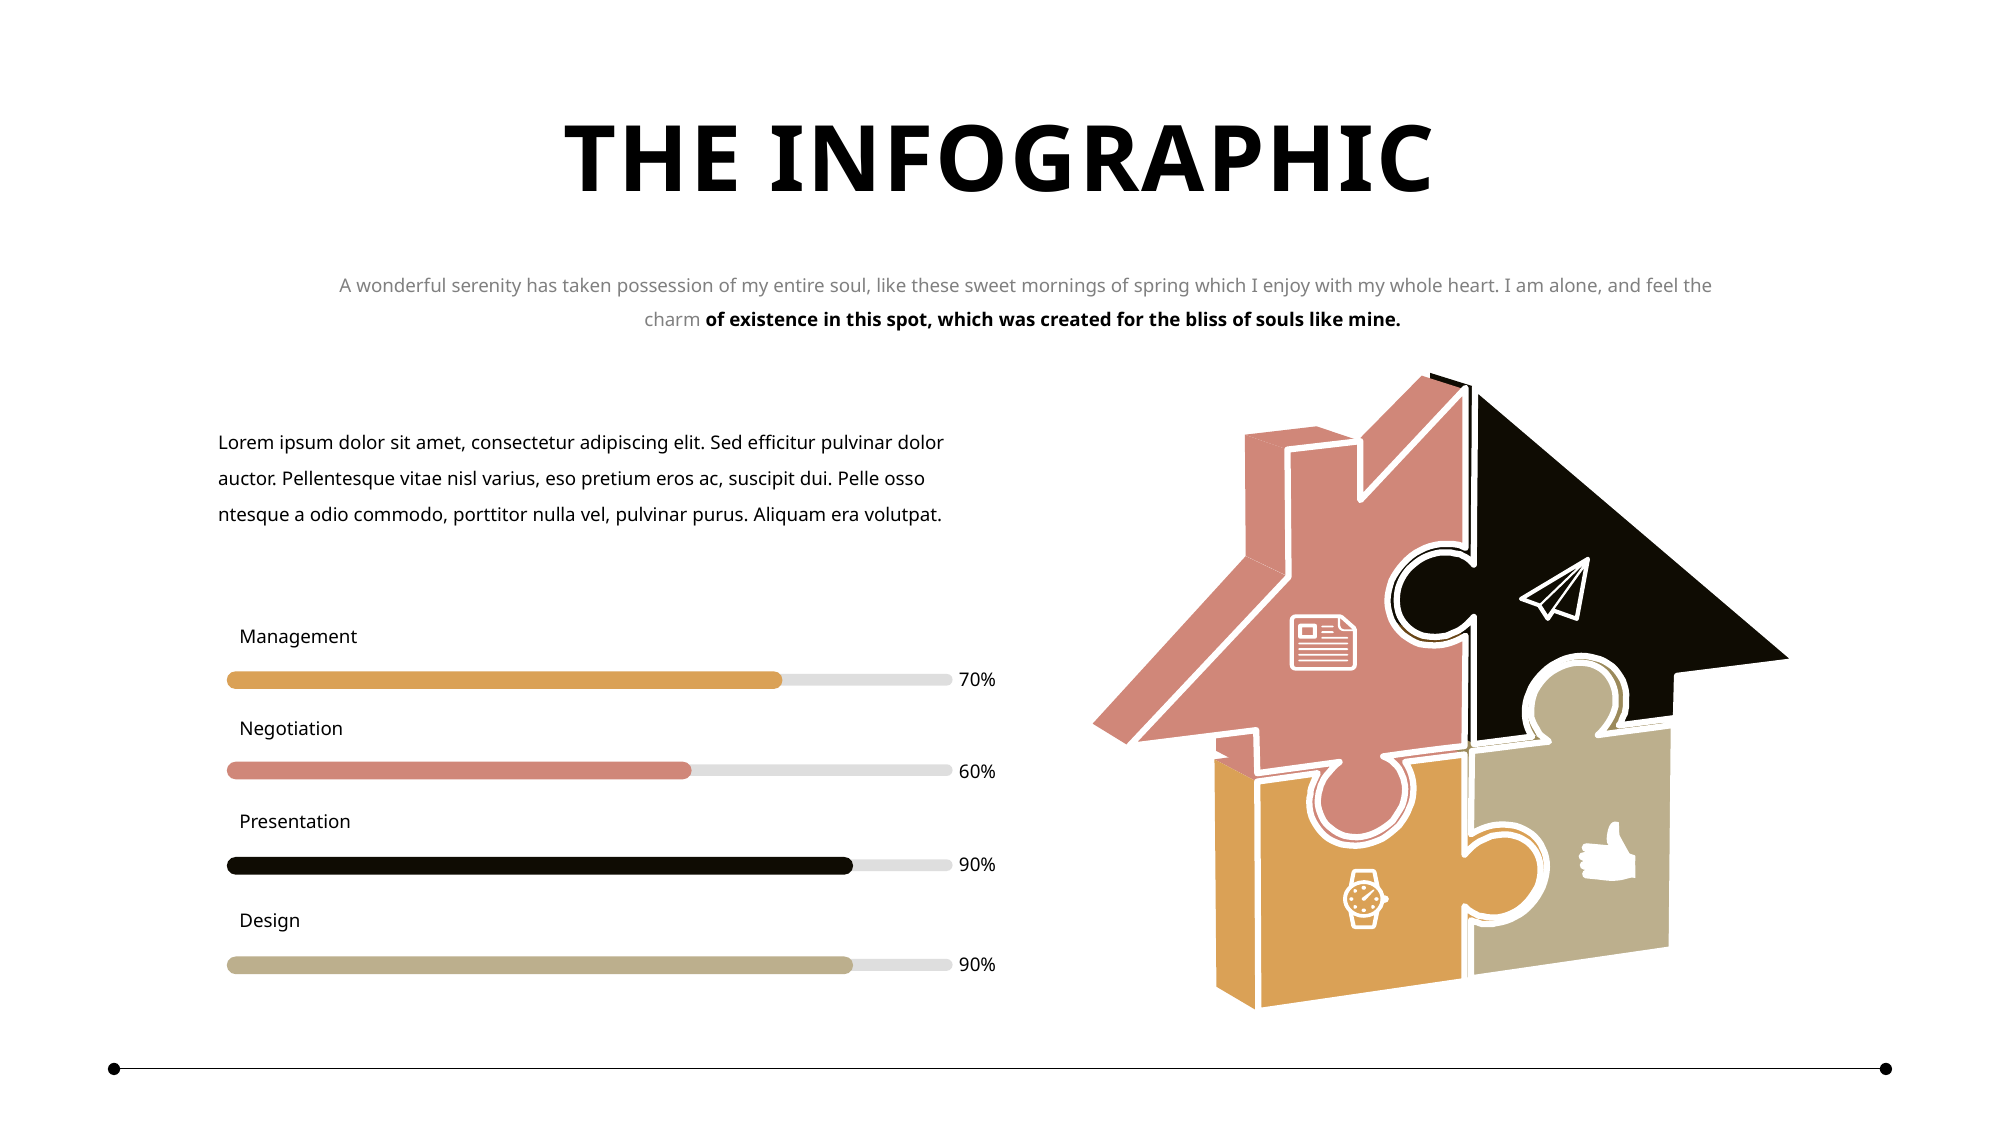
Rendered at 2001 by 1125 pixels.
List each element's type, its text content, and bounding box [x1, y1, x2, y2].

text_box Design [224, 903, 499, 942]
text_box THE INFOGRAPHIC [548, 92, 1452, 217]
text_box [851, 858, 944, 872]
text_box A wonderful serenity has taken possession of my entire soul, like these sweet mornings of spring which I enjoy with my whole heart. I am alone, and feel the charm of existence in this spot, which was created for the bliss of souls like mine. [314, 255, 1736, 338]
text_box 90% [944, 847, 1056, 890]
text_box [226, 670, 784, 690]
text_box [226, 856, 854, 876]
text_box [851, 958, 944, 972]
text_box 60% [944, 754, 1056, 797]
text_box 90% [944, 947, 1056, 989]
text_box Presentation [224, 804, 499, 842]
text_box [226, 955, 854, 975]
text_box Lorem ipsum dolor sit amet, consectetur adipiscing elit. Sed efficitur pulvinar dolor auctor. Pellentesque vitae nisl varius, eso pretium eros ac, suscipit dui. Pelle osso ntesque a odio commodo, porttitor nulla vel, pulvinar purus. Aliquam era volutpat. [203, 410, 1000, 592]
text_box [781, 673, 944, 687]
text_box Management [224, 618, 499, 657]
text_box 70% [944, 661, 1056, 704]
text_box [1092, 372, 1797, 1012]
text_box Negotiation [224, 711, 499, 750]
text_box [226, 761, 693, 780]
text_box [690, 763, 944, 777]
